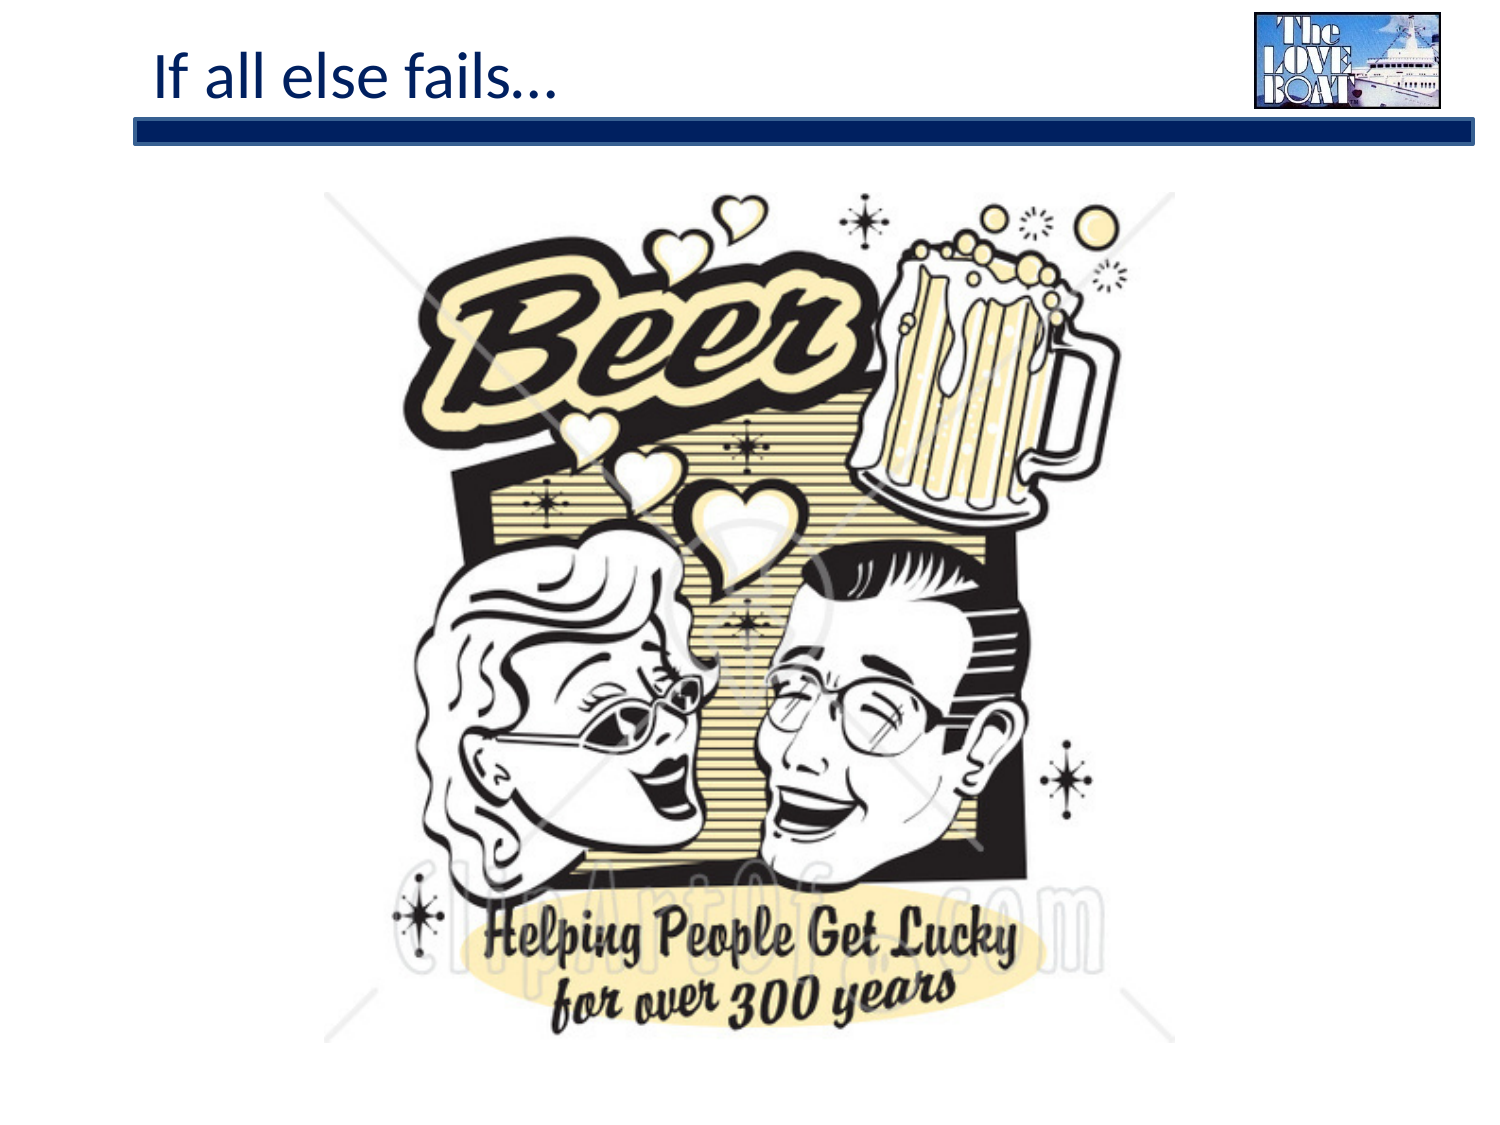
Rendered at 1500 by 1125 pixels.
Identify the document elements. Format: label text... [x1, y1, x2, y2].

text_box If all else fails… [137, 24, 1463, 120]
picture [324, 192, 1176, 1044]
picture [1254, 12, 1441, 24]
